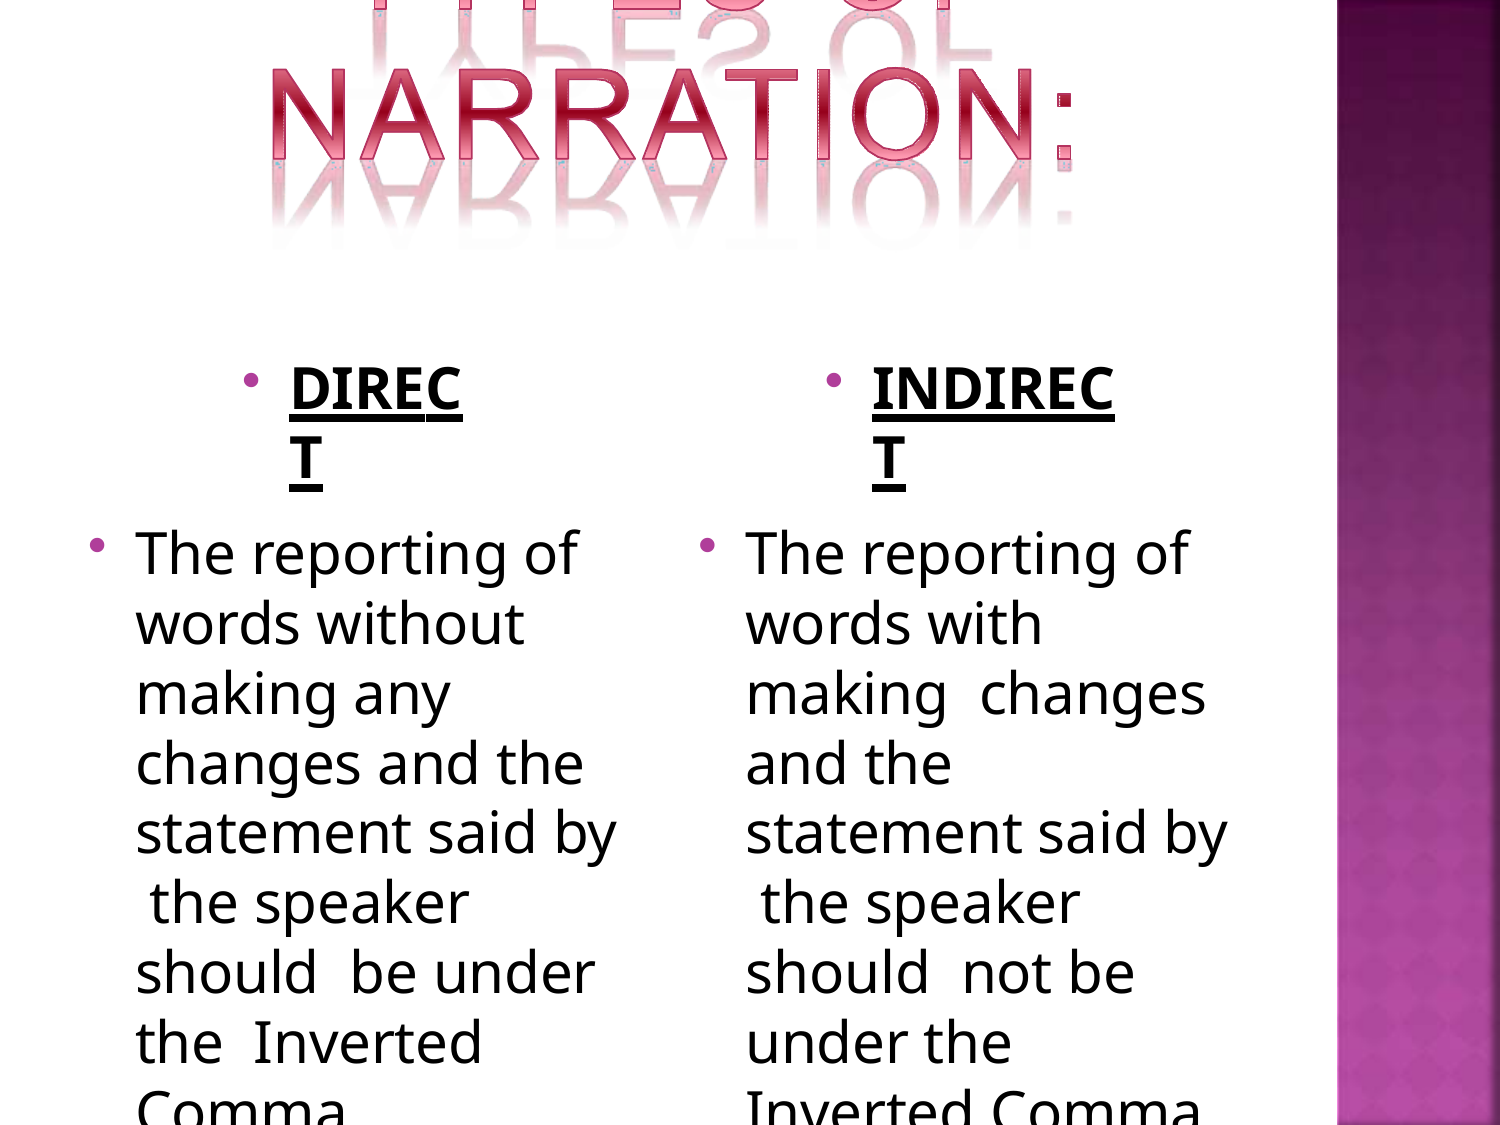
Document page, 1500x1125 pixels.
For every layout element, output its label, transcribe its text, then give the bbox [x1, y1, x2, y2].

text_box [271, 66, 1073, 253]
text_box The reporting of words with making changes and the statement said by the speaker should not be under the Inverted Comma. [698, 513, 1240, 1125]
picture [1337, 0, 1500, 1125]
text_box DIRECT [242, 348, 486, 491]
text_box INDIRECT [824, 348, 1124, 491]
text_box The reporting of words without making any changes and the statement said by the speaker should be under the Inverted Comma. [87, 513, 630, 1125]
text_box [344, 0, 1001, 65]
